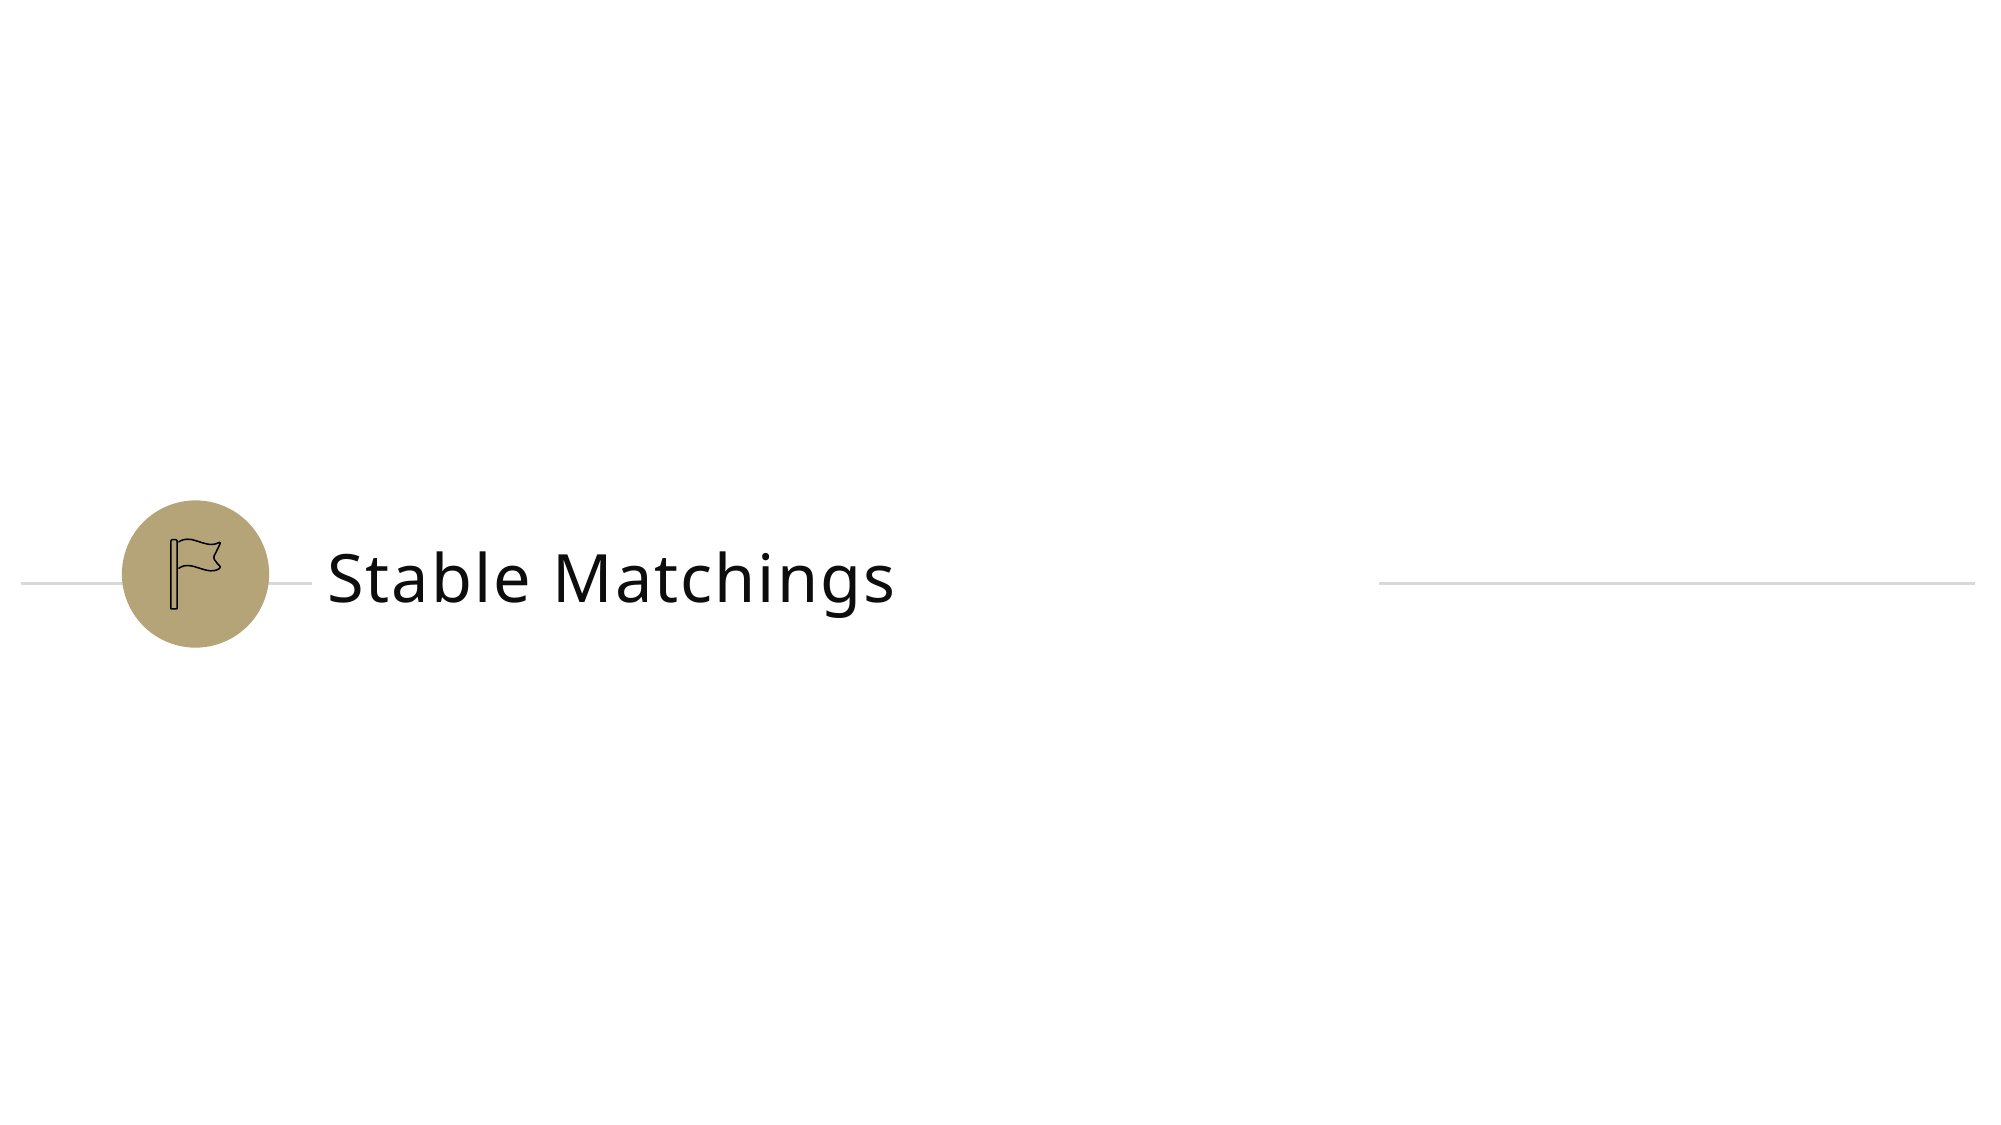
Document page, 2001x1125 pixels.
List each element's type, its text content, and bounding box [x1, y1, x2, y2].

title Stable Matchings [312, 535, 1379, 633]
